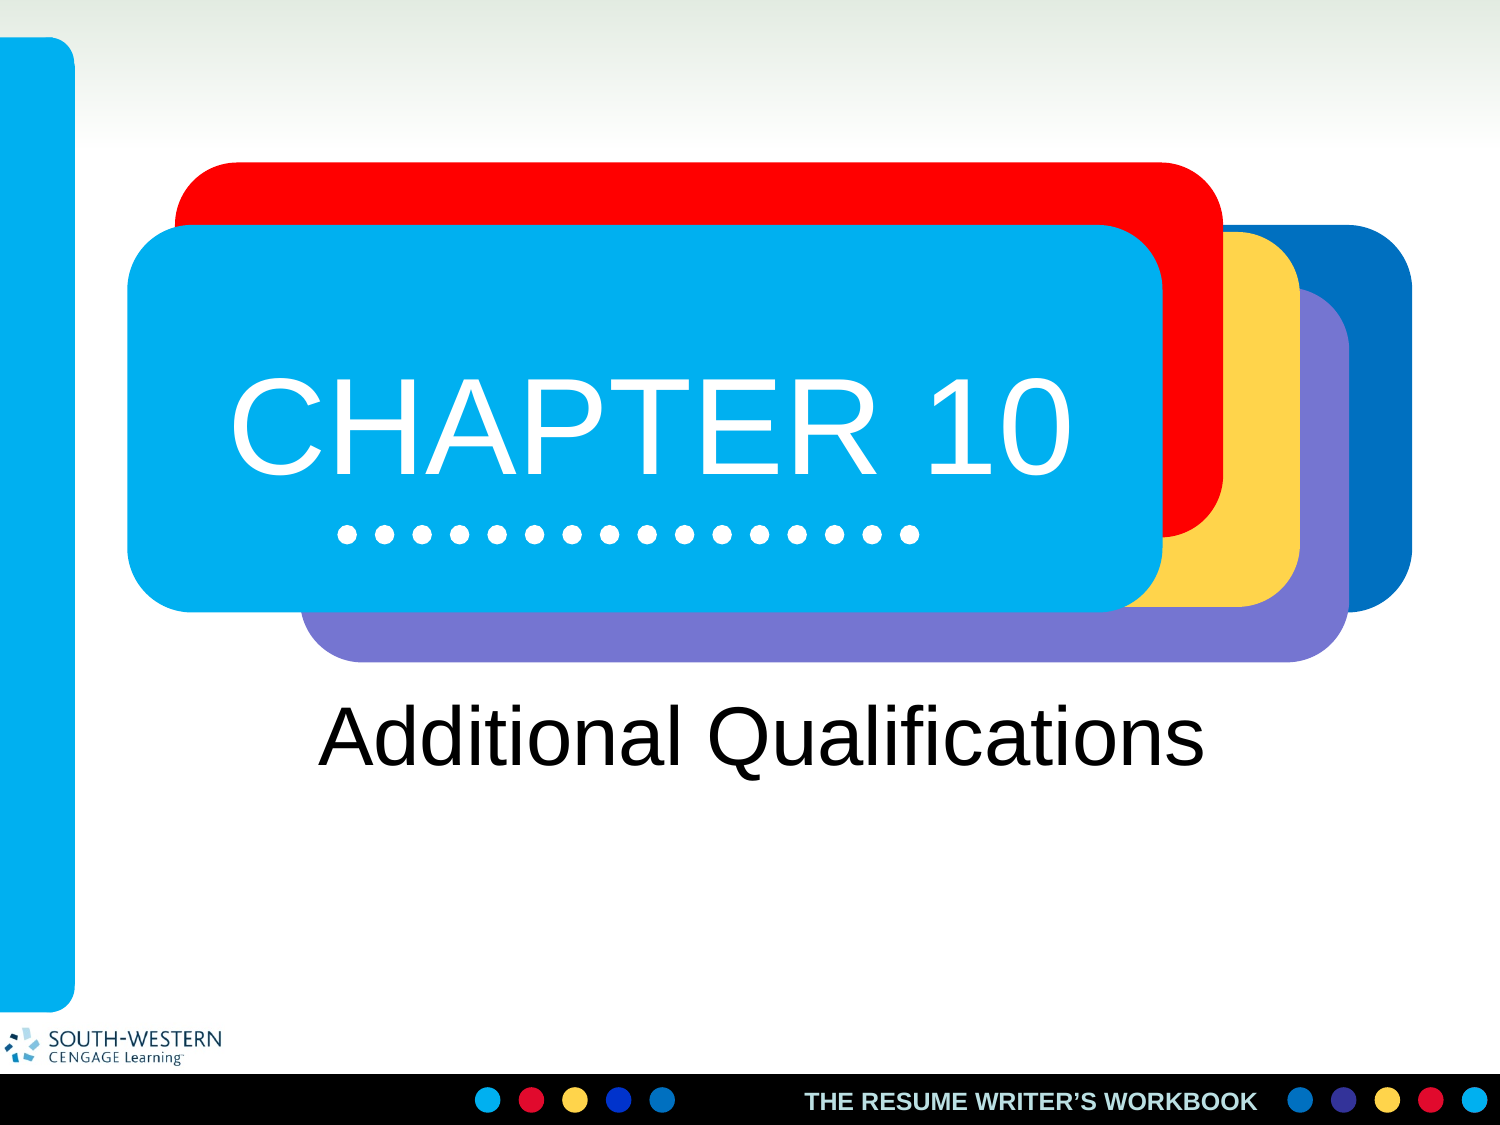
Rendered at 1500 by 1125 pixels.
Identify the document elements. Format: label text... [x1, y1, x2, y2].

title CHAPTER 10 [206, 226, 1131, 613]
picture [0, 1022, 225, 1073]
subtitle Additional Qualifications [212, 674, 1313, 963]
